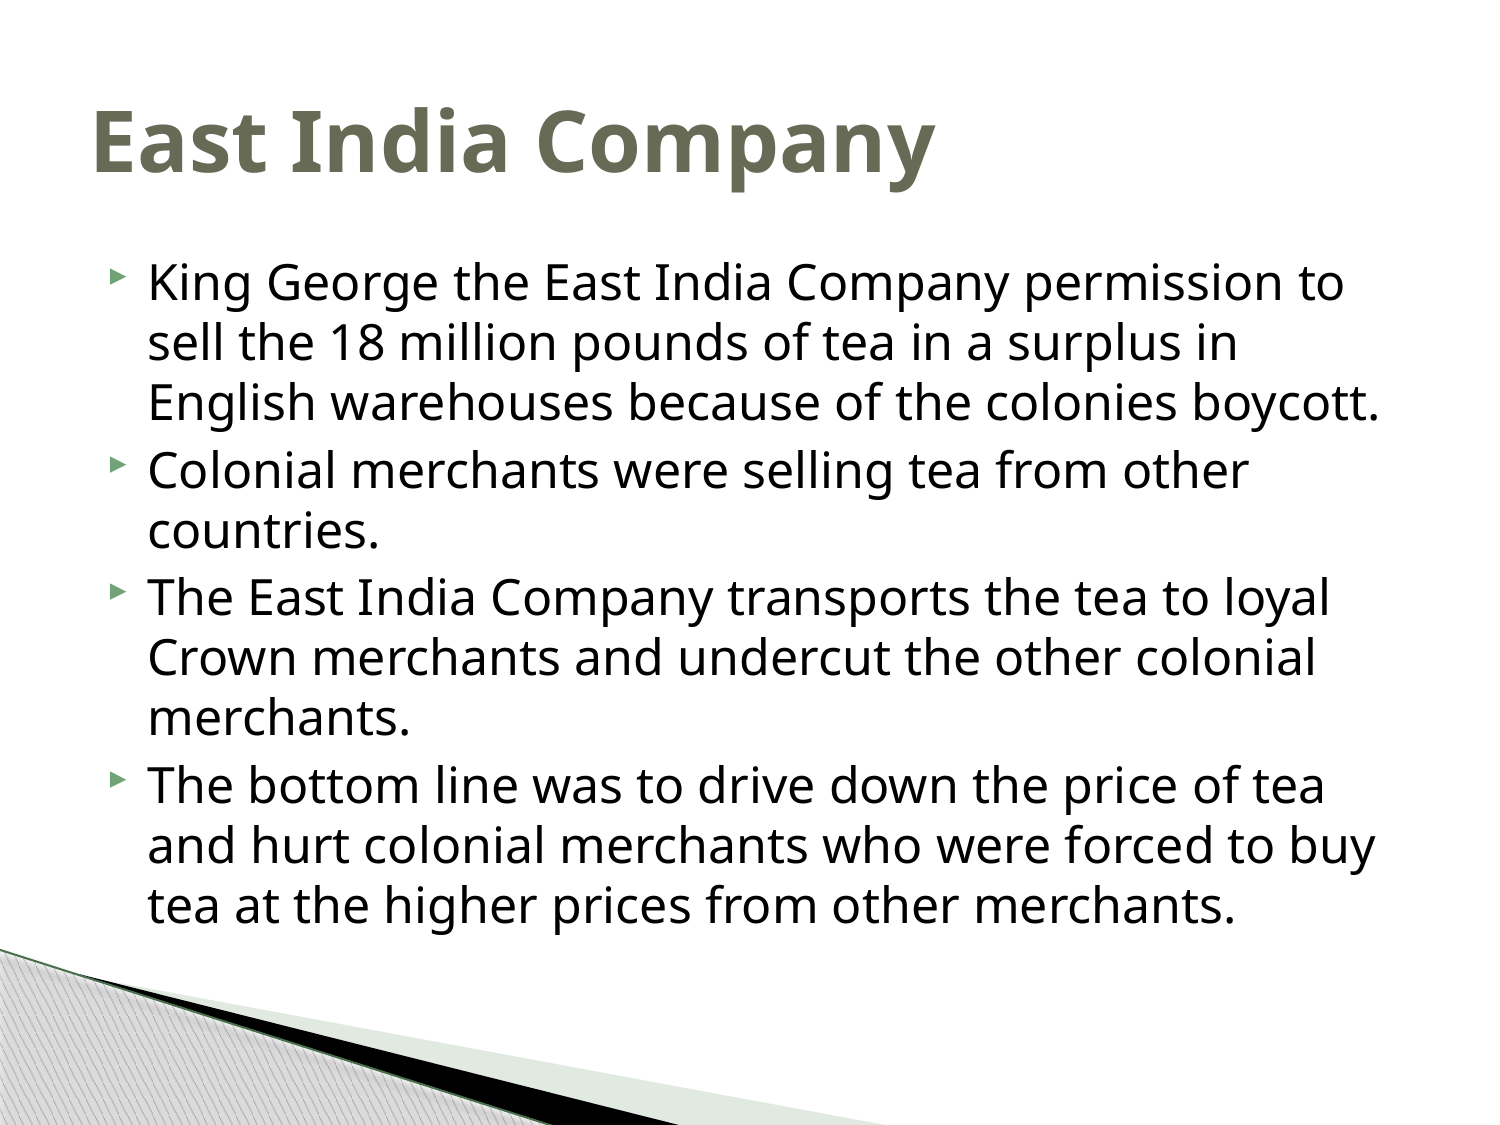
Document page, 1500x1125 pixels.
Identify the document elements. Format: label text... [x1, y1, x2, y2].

list King George the East India Company permission to sell the 18 million pounds of tea in a surplus in English warehouses because of the colonies boycott. Colonial merchants were selling tea from other countries. The East India Company transports the tea to loyal Crown merchants and undercut the other colonial merchants. The bottom line was to drive down the price of tea and hurt colonial merchants who were forced to buy tea at the higher prices from other merchants. [75, 243, 1425, 986]
title East India Company [75, 45, 1425, 233]
